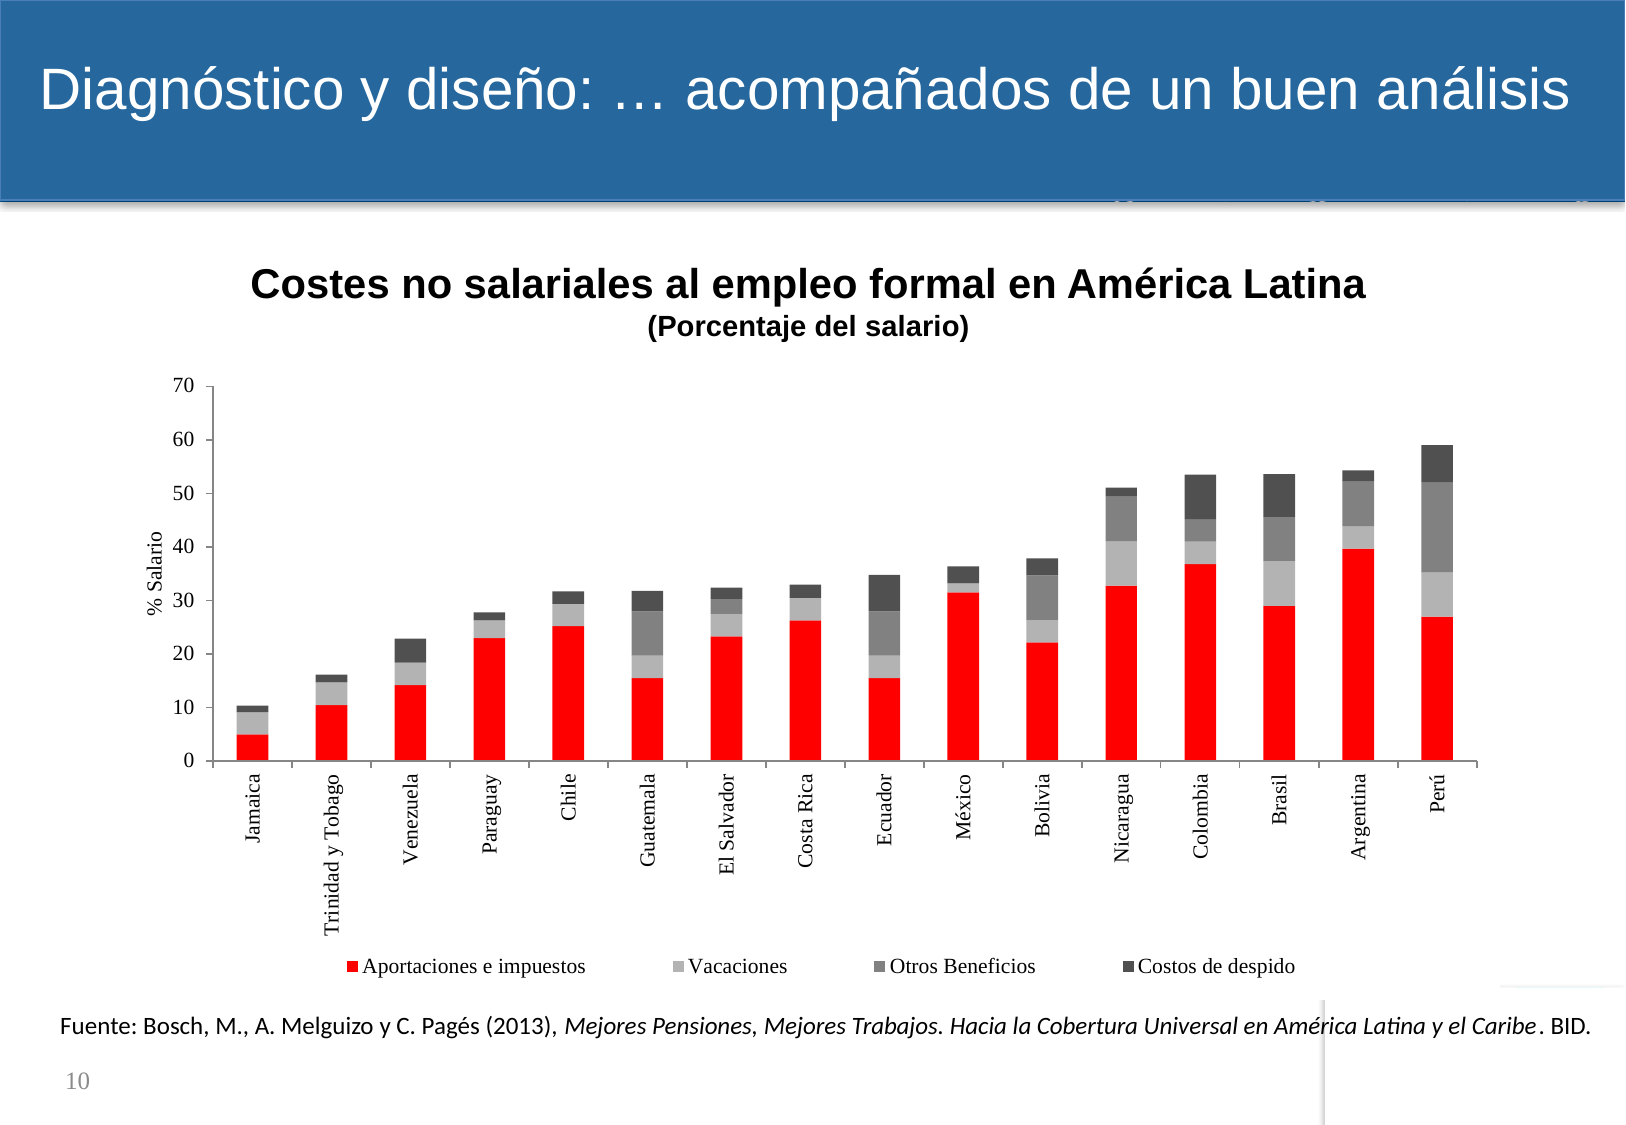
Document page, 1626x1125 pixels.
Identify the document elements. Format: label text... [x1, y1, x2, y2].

picture [114, 362, 1501, 1001]
text_box Fuente: Bosch, M., A. Melguizo y C. Pagés (2013), Mejores Pensiones, Mejores Trabajos. Hacia la Cobertura Universal en América Latina y el Caribe. BID. [45, 1002, 1607, 1047]
text_box [0, 0, 1625, 201]
text_box Costes no salariales al empleo formal en América Latina (Porcentaje del salario) [235, 249, 1382, 350]
title Diagnóstico y diseño: … acompañados de un buen análisis [24, 43, 1600, 163]
slide_number 10 [50, 1050, 430, 1110]
text_box [1324, 987, 1625, 1125]
